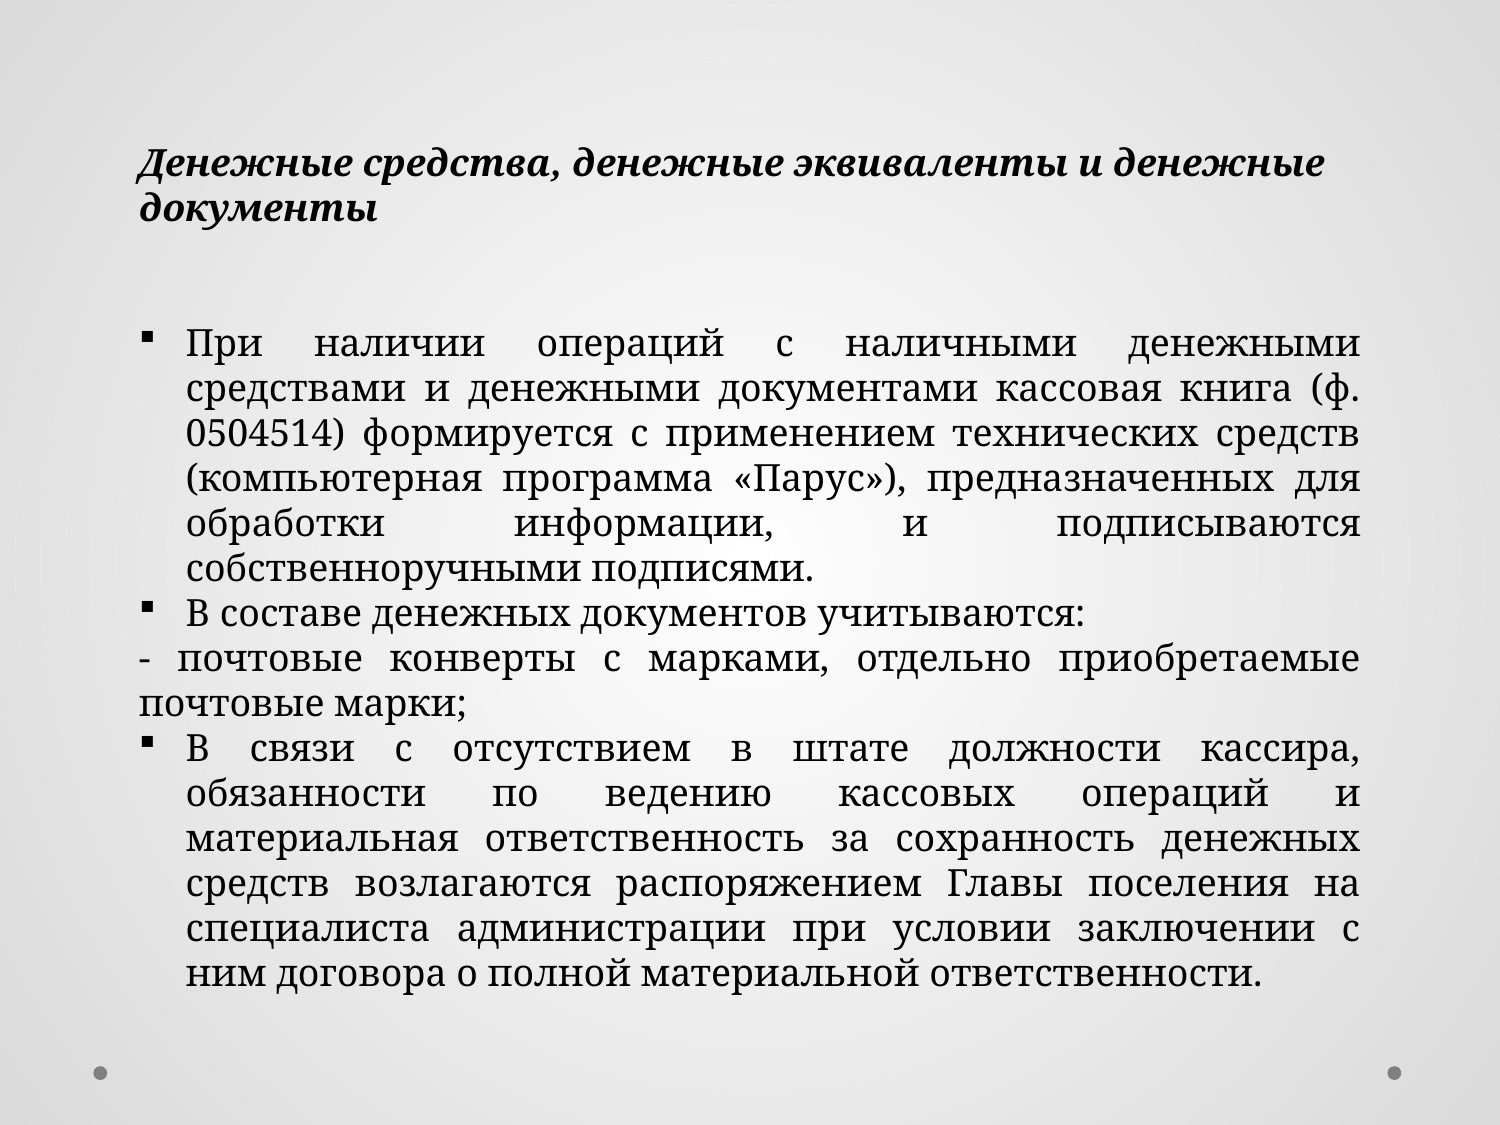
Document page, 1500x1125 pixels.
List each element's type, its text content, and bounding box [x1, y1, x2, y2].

text_box Денежные средства, денежные эквиваленты и денежные документы При наличии операций с наличными денежными средствами и денежными документами кассовая книга (ф. 0504514) формируется с применением технических средств (компьютерная программа «Парус»), предназначенных для обработки информации, и подписываются собственноручными подписями. В составе денежных документов учитываются: - почтовые конверты с марками, отдельно приобретаемые почтовые марки; В связи с отсутствием в штате должности кассира, обязанности по ведению кассовых операций и материальная ответственность за сохранность денежных средств возлагаются распоряжением Главы поселения на специалиста администрации при условии заключении с ним договора о полной материальной ответственности. [123, 131, 1376, 1001]
text_box [76, 78, 1424, 185]
text_box [112, 101, 1388, 208]
